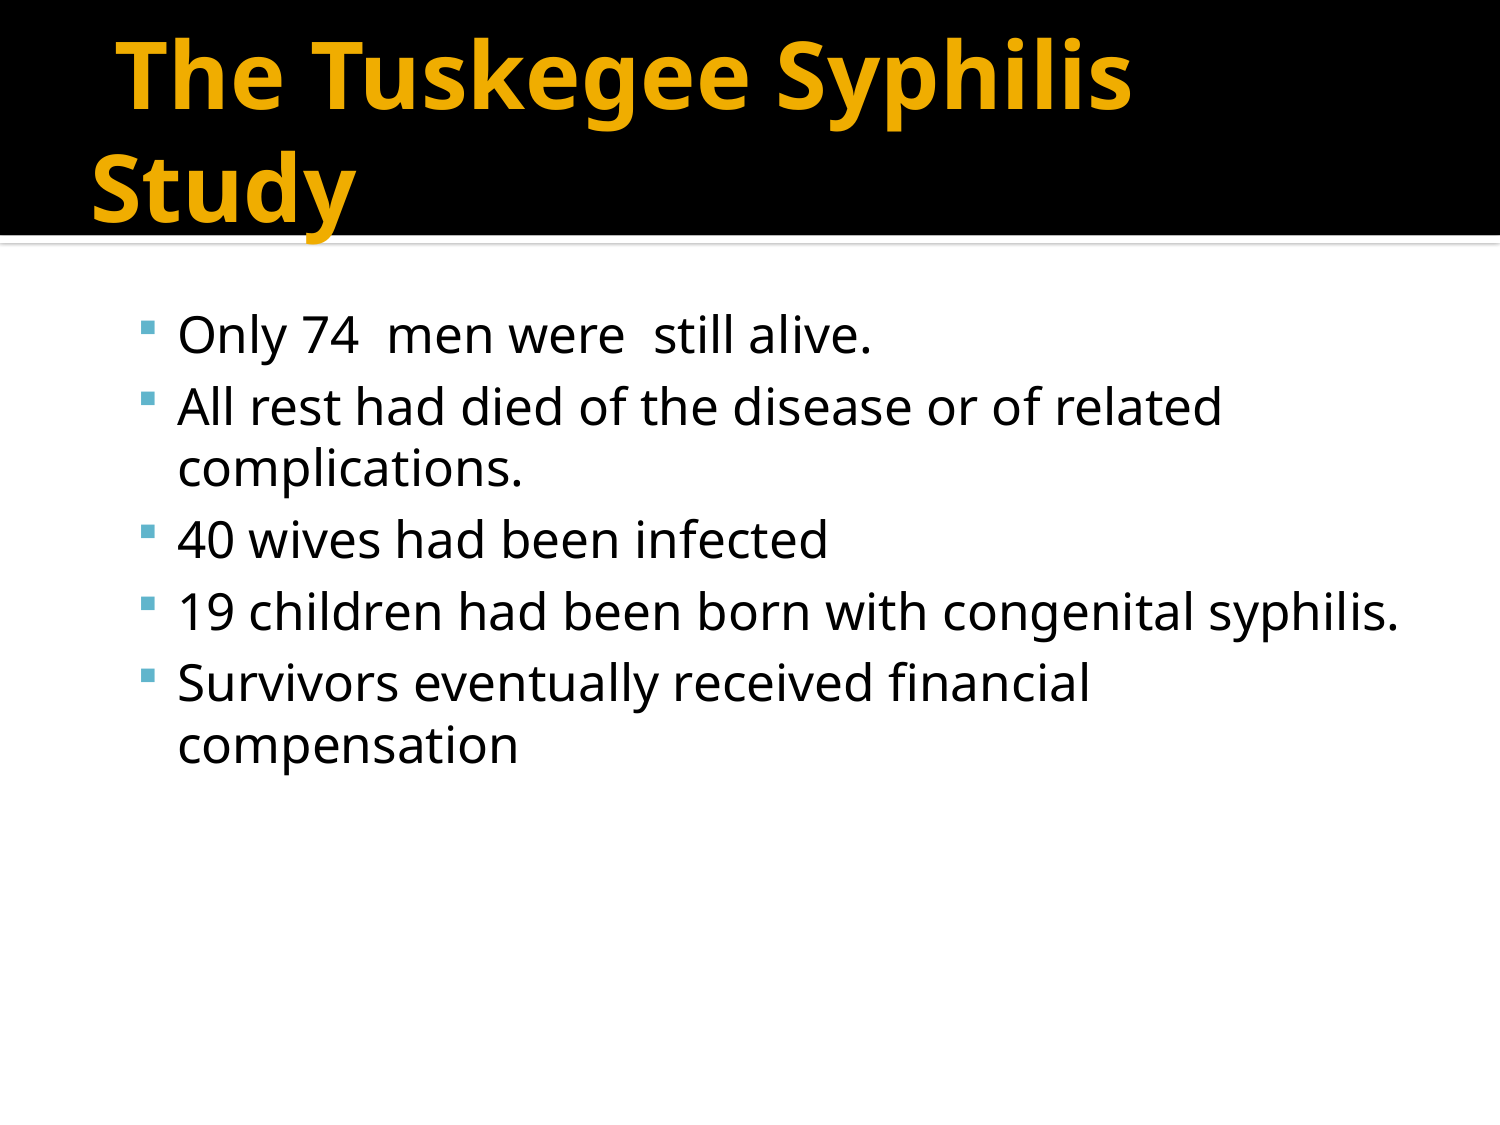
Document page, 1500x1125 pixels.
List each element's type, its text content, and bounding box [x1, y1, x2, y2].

list Only 74 men were still alive. All rest had died of the disease or of related complications. 40 wives had been infected 19 children had been born with congenital syphilis. Survivors eventually received financial compensation [62, 287, 1450, 825]
title The Tuskegee Syphilis Study [75, 25, 1425, 231]
